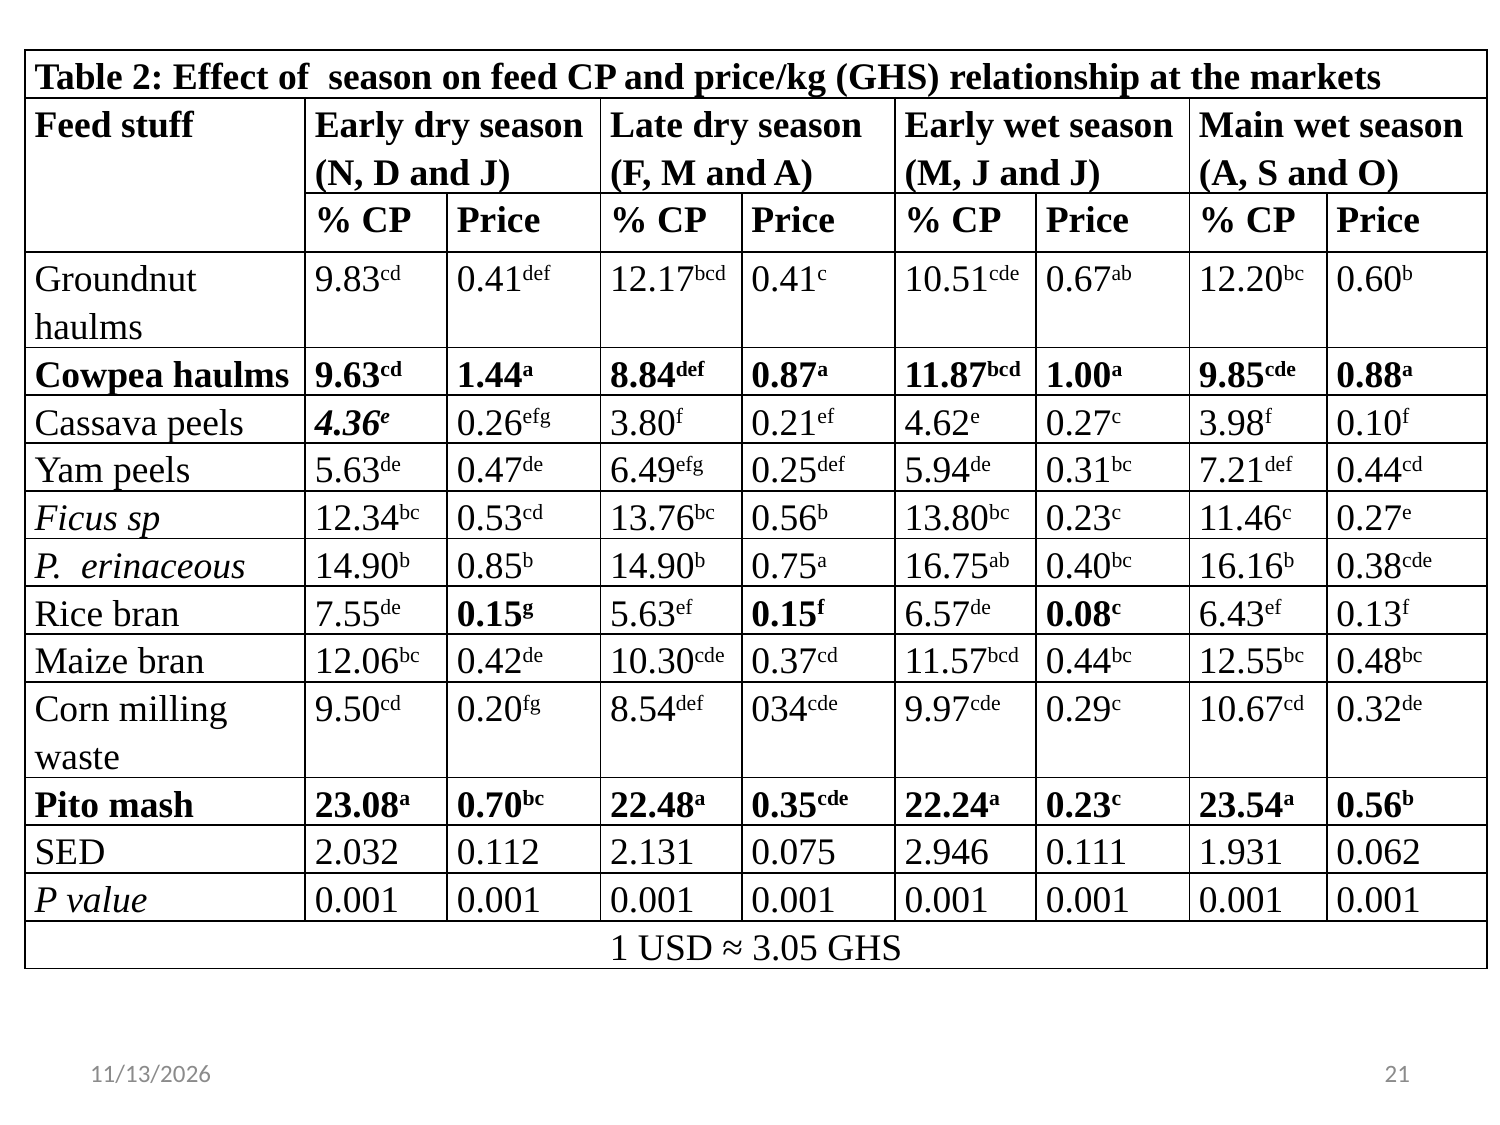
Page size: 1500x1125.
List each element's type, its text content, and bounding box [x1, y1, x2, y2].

table_cell 9.83cd [306, 253, 446, 347]
table_cell 0.53cd [448, 492, 600, 538]
table_cell 0.111 [1037, 826, 1189, 872]
table_cell 14.90b [601, 539, 741, 585]
table_cell 0.15g [448, 587, 600, 633]
table_cell 0.60b [1328, 253, 1486, 347]
table_cell Yam peels [26, 444, 304, 490]
table_cell 0.42de [448, 635, 600, 681]
table_cell 10.67cd [1190, 683, 1326, 777]
table_cell Late dry season (F, M and A) [601, 99, 894, 192]
table_cell Cowpea haulms [26, 348, 304, 394]
table_cell 0.87a [743, 348, 894, 394]
table_cell 0.08c [1037, 587, 1189, 633]
table_cell 12.06bc [306, 635, 446, 681]
table_cell 9.63cd [306, 348, 446, 394]
table_cell 0.56b [743, 492, 894, 538]
table_cell 1 USD ≈ 3.05 GHS [26, 922, 1486, 968]
table_cell 0.27c [1037, 396, 1189, 442]
table_cell 13.80bc [896, 492, 1035, 538]
table_cell 5.63ef [601, 587, 741, 633]
table_cell 0.062 [1328, 826, 1486, 872]
table_header Table 2: Effect of season on feed CP and price/kg (GHS) relationship at the markets [26, 51, 1486, 97]
table_cell 0.13f [1328, 587, 1486, 633]
table_cell Price [448, 194, 600, 251]
table_cell Price [743, 194, 894, 251]
table_cell Maize bran [26, 635, 304, 681]
table_cell Feed stuff [26, 99, 304, 251]
table_cell 0.67ab [1037, 253, 1189, 347]
table_cell 6.57de [896, 587, 1035, 633]
table_cell 0.25def [743, 444, 894, 490]
table_cell 8.54def [601, 683, 741, 777]
table_cell 0.001 [743, 874, 894, 920]
table_cell 0.112 [448, 826, 600, 872]
table_cell 2.032 [306, 826, 446, 872]
table_cell 16.16b [1190, 539, 1326, 585]
table_cell P value [26, 874, 304, 920]
table_cell % CP [1190, 194, 1326, 251]
table_cell 3.98f [1190, 396, 1326, 442]
table_cell 0.85b [448, 539, 600, 585]
table_cell 0.31bc [1037, 444, 1189, 490]
table_cell 6.43ef [1190, 587, 1326, 633]
table_cell 0.075 [743, 826, 894, 872]
table_cell % CP [306, 194, 446, 251]
table_cell 0.44bc [1037, 635, 1189, 681]
table_cell 9.85cde [1190, 348, 1326, 394]
table_cell Price [1328, 194, 1486, 251]
table_cell % CP [896, 194, 1035, 251]
table_cell 5.94de [896, 444, 1035, 490]
table_cell 9.50cd [306, 683, 446, 777]
table_cell 0.41def [448, 253, 600, 347]
table_cell 0.88a [1328, 348, 1486, 394]
table_cell 0.001 [448, 874, 600, 920]
table_cell 0.001 [1328, 874, 1486, 920]
table_cell 0.47de [448, 444, 600, 490]
table_cell 0.001 [1190, 874, 1326, 920]
table_cell 4.36e [306, 396, 446, 442]
table_cell 3.80f [601, 396, 741, 442]
table_cell 13.76bc [601, 492, 741, 538]
table_cell 22.24a [896, 778, 1035, 824]
table_cell 0.26efg [448, 396, 600, 442]
table_cell 0.44cd [1328, 444, 1486, 490]
table_cell 0.29c [1037, 683, 1189, 777]
table_cell 0.23c [1037, 492, 1189, 538]
table_cell 0.48bc [1328, 635, 1486, 681]
table_cell 7.55de [306, 587, 446, 633]
table_cell 10.30cde [601, 635, 741, 681]
table_cell 0.32de [1328, 683, 1486, 777]
table_cell 0.23c [1037, 778, 1189, 824]
table_cell 0.15f [743, 587, 894, 633]
table_cell 8.84def [601, 348, 741, 394]
table_cell P. erinaceous [26, 539, 304, 585]
table_cell 0.70bc [448, 778, 600, 824]
table_cell Corn milling waste [26, 683, 304, 777]
table_cell Early wet season (M, J and J) [896, 99, 1189, 192]
table_cell 12.34bc [306, 492, 446, 538]
table_cell Pito mash [26, 778, 304, 824]
table_cell 0.56b [1328, 778, 1486, 824]
table_cell 6.49efg [601, 444, 741, 490]
table_cell 12.17bcd [601, 253, 741, 347]
table_cell 0.35cde [743, 778, 894, 824]
table_cell 0.75a [743, 539, 894, 585]
table_cell 1.00a [1037, 348, 1189, 394]
table_cell 0.40bc [1037, 539, 1189, 585]
table_cell 11.57bcd [896, 635, 1035, 681]
table_cell Groundnut haulms [26, 253, 304, 347]
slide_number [75, 1042, 425, 1103]
table_cell 0.001 [1037, 874, 1189, 920]
table_cell 10.51cde [896, 253, 1035, 347]
table_cell 2.946 [896, 826, 1035, 872]
table_cell 4.62e [896, 396, 1035, 442]
table_cell 0.001 [601, 874, 741, 920]
table_cell Rice bran [26, 587, 304, 633]
table_cell 12.55bc [1190, 635, 1326, 681]
table_cell 7.21def [1190, 444, 1326, 490]
table_cell 0.10f [1328, 396, 1486, 442]
table_cell Early dry season (N, D and J) [306, 99, 600, 192]
table_cell 16.75ab [896, 539, 1035, 585]
table_cell 22.48a [601, 778, 741, 824]
table_cell SED [26, 826, 304, 872]
table_cell 14.90b [306, 539, 446, 585]
table_cell 23.08a [306, 778, 446, 824]
table_cell 23.54a [1190, 778, 1326, 824]
table_cell Main wet season (A, S and O) [1190, 99, 1486, 192]
table_cell Price [1037, 194, 1189, 251]
table_cell 11.46c [1190, 492, 1326, 538]
table_cell 9.97cde [896, 683, 1035, 777]
table_cell 034cde [743, 683, 894, 777]
table_cell 0.001 [896, 874, 1035, 920]
table_cell 1.931 [1190, 826, 1326, 872]
table_cell 0.001 [306, 874, 446, 920]
table_cell 0.41c [743, 253, 894, 347]
table_cell 0.20fg [448, 683, 600, 777]
table_cell 12.20bc [1190, 253, 1326, 347]
table_cell 11.87bcd [896, 348, 1035, 394]
table_cell 5.63de [306, 444, 446, 490]
table_cell 2.131 [601, 826, 741, 872]
table_cell Ficus sp [26, 492, 304, 538]
table_cell 0.37cd [743, 635, 894, 681]
table_cell 1.44a [448, 348, 600, 394]
table_cell 0.27e [1328, 492, 1486, 538]
table_cell 0.21ef [743, 396, 894, 442]
slide_number 21 [1074, 1042, 1425, 1103]
table_cell 0.38cde [1328, 539, 1486, 585]
table_cell % CP [601, 194, 741, 251]
table_cell Cassava peels [26, 396, 304, 442]
